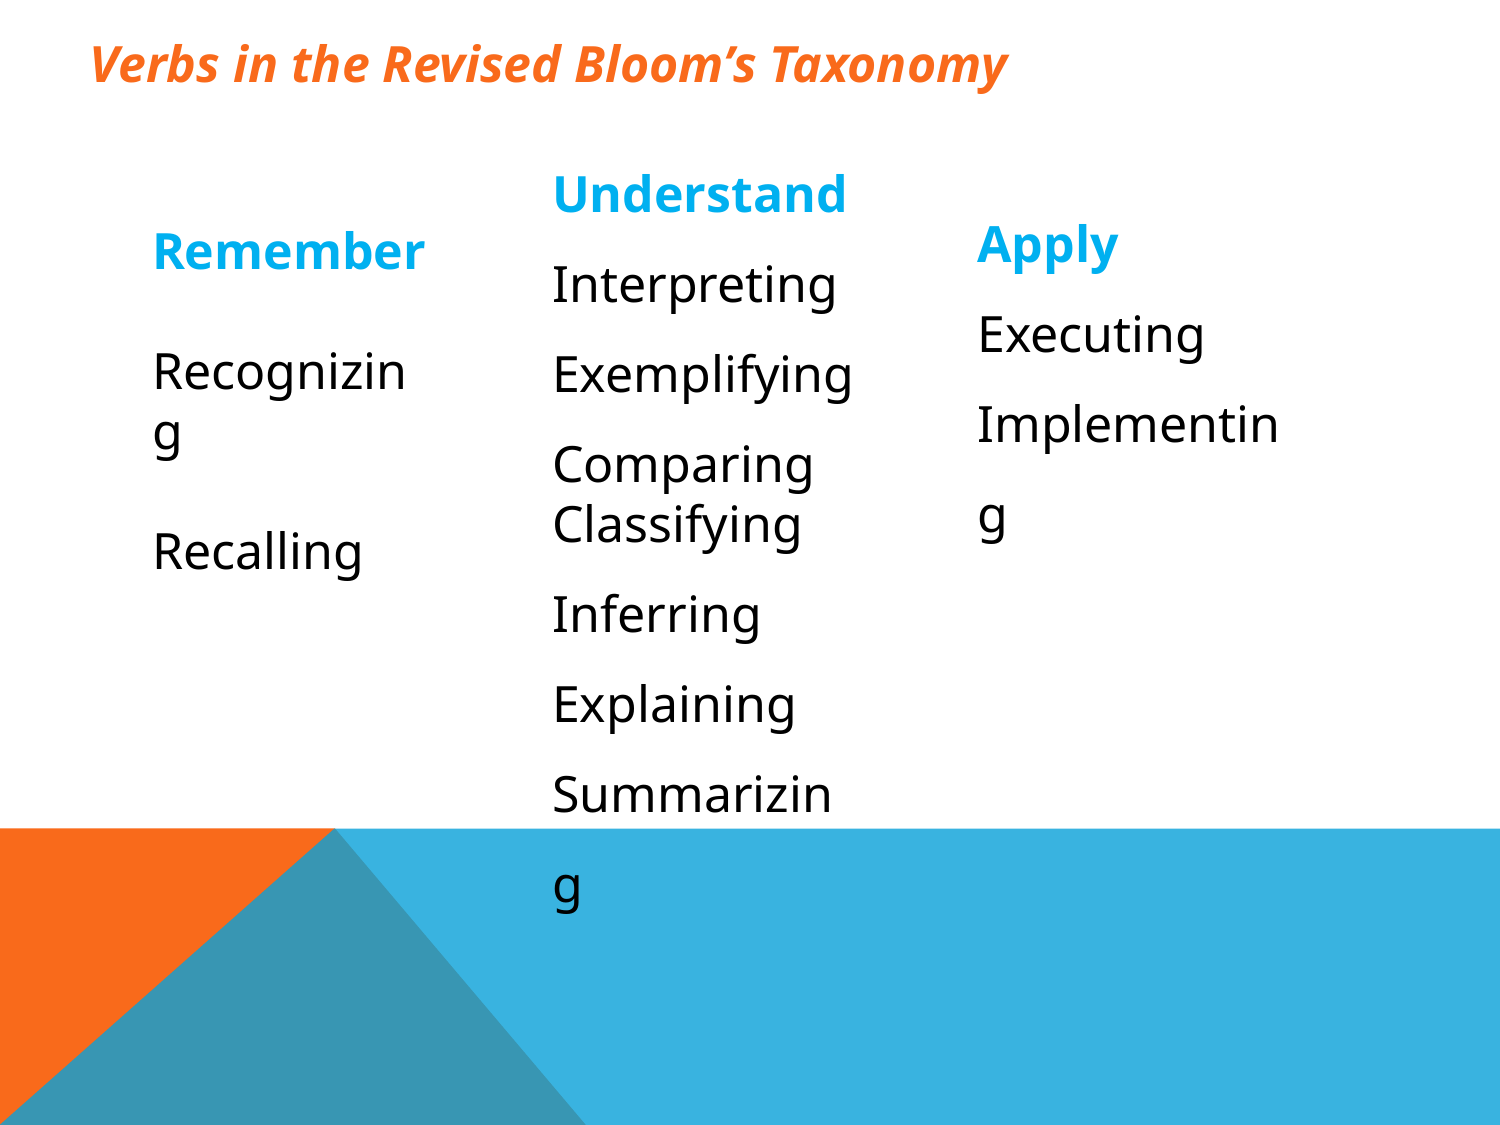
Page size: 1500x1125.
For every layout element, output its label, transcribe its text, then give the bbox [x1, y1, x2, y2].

text_box Understand Interpreting Exemplifying Comparing Classifying Inferring Explaining Summarizing [537, 124, 875, 920]
text_box Verbs in the Revised Bloom’s Taxonomy [75, 24, 1388, 100]
text_box Apply Executing Implementing [962, 174, 1300, 550]
text_box Remember Recognizing Recalling [137, 212, 450, 588]
